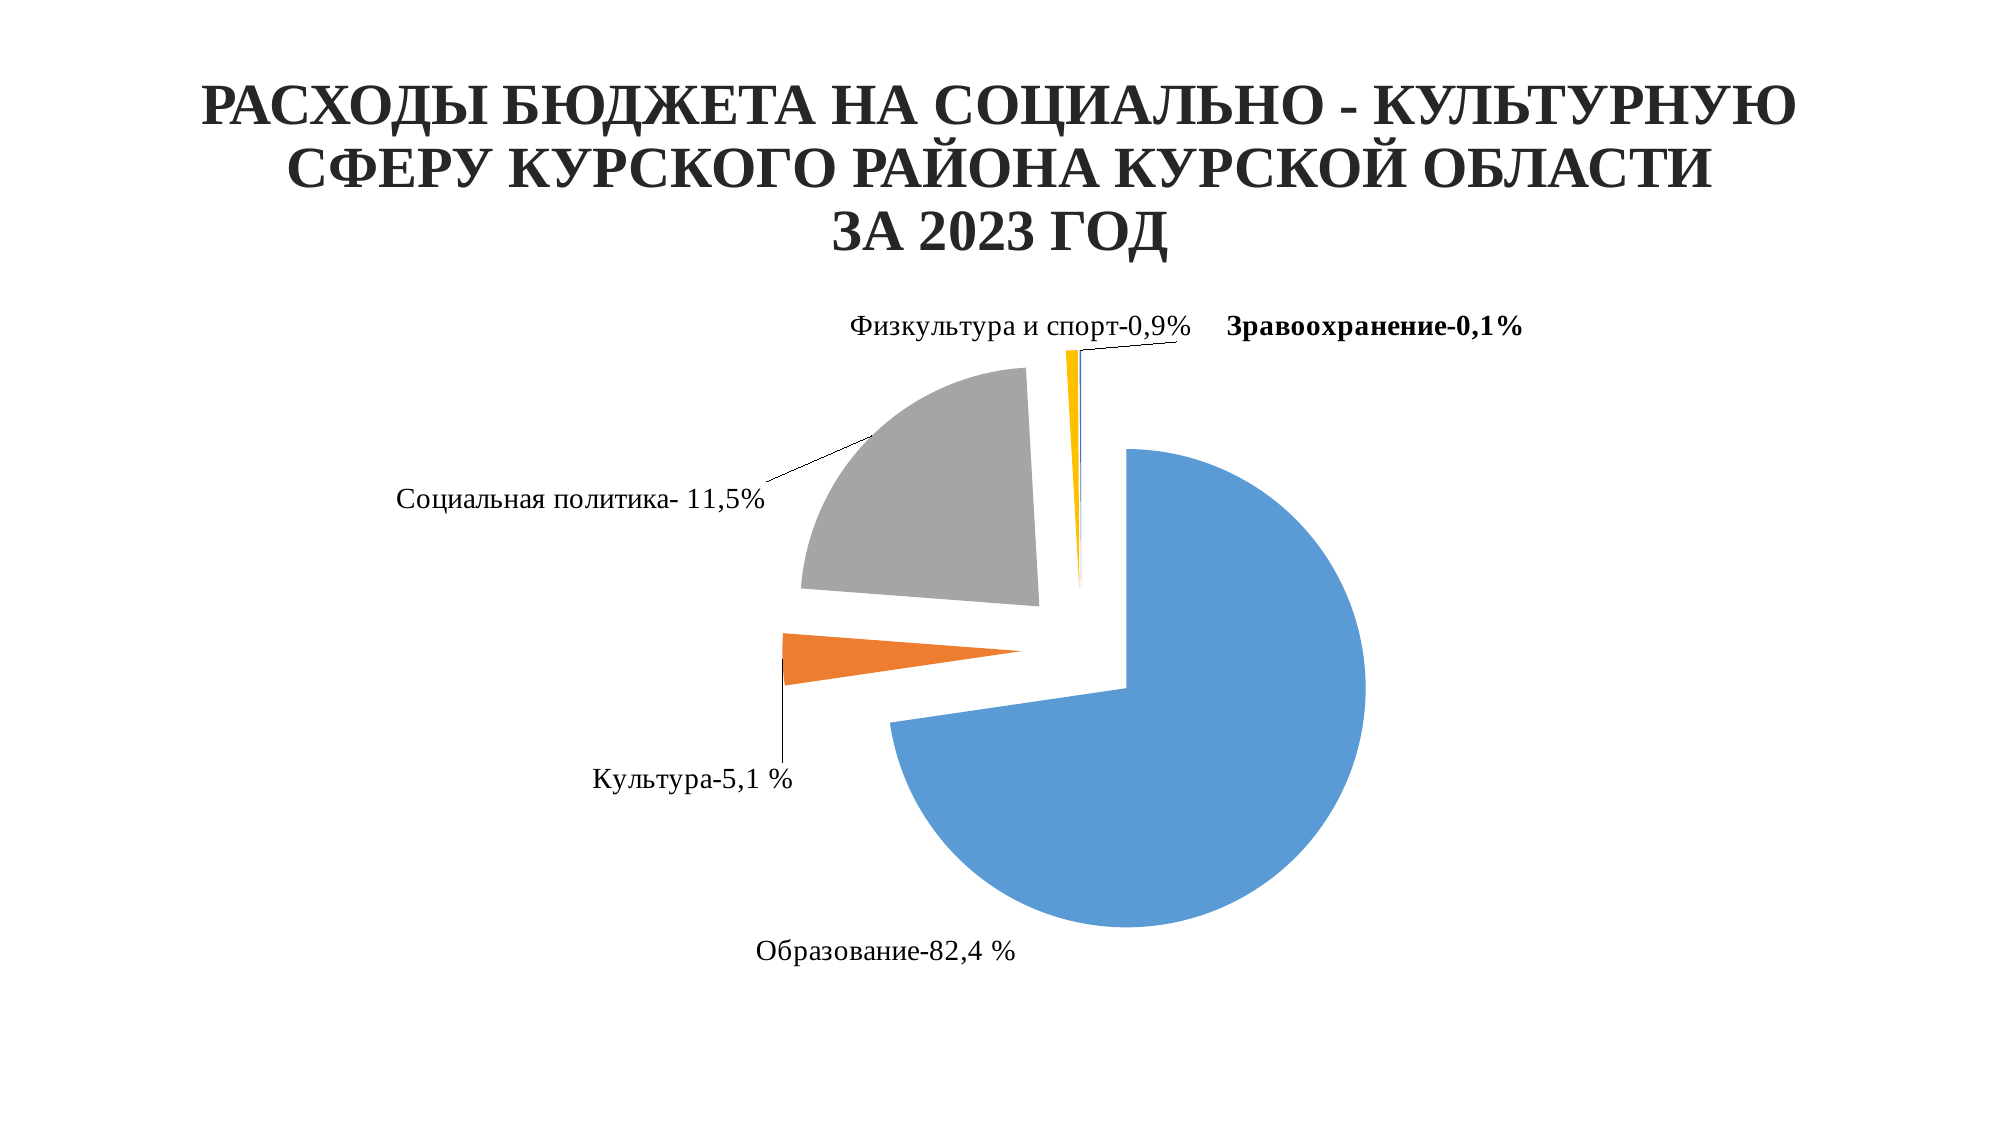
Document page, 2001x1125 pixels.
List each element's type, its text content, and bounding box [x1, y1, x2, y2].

chart [176, 277, 1897, 1015]
title РАСХОДЫ БЮДЖЕТА НА СОЦИАЛЬНО - КУЛЬТУРНУЮ СФЕРУ КУРСКОГО РАЙОНА КУРСКОЙ ОБЛАСТИ ЗА 2023 ГОД [137, 59, 1863, 278]
